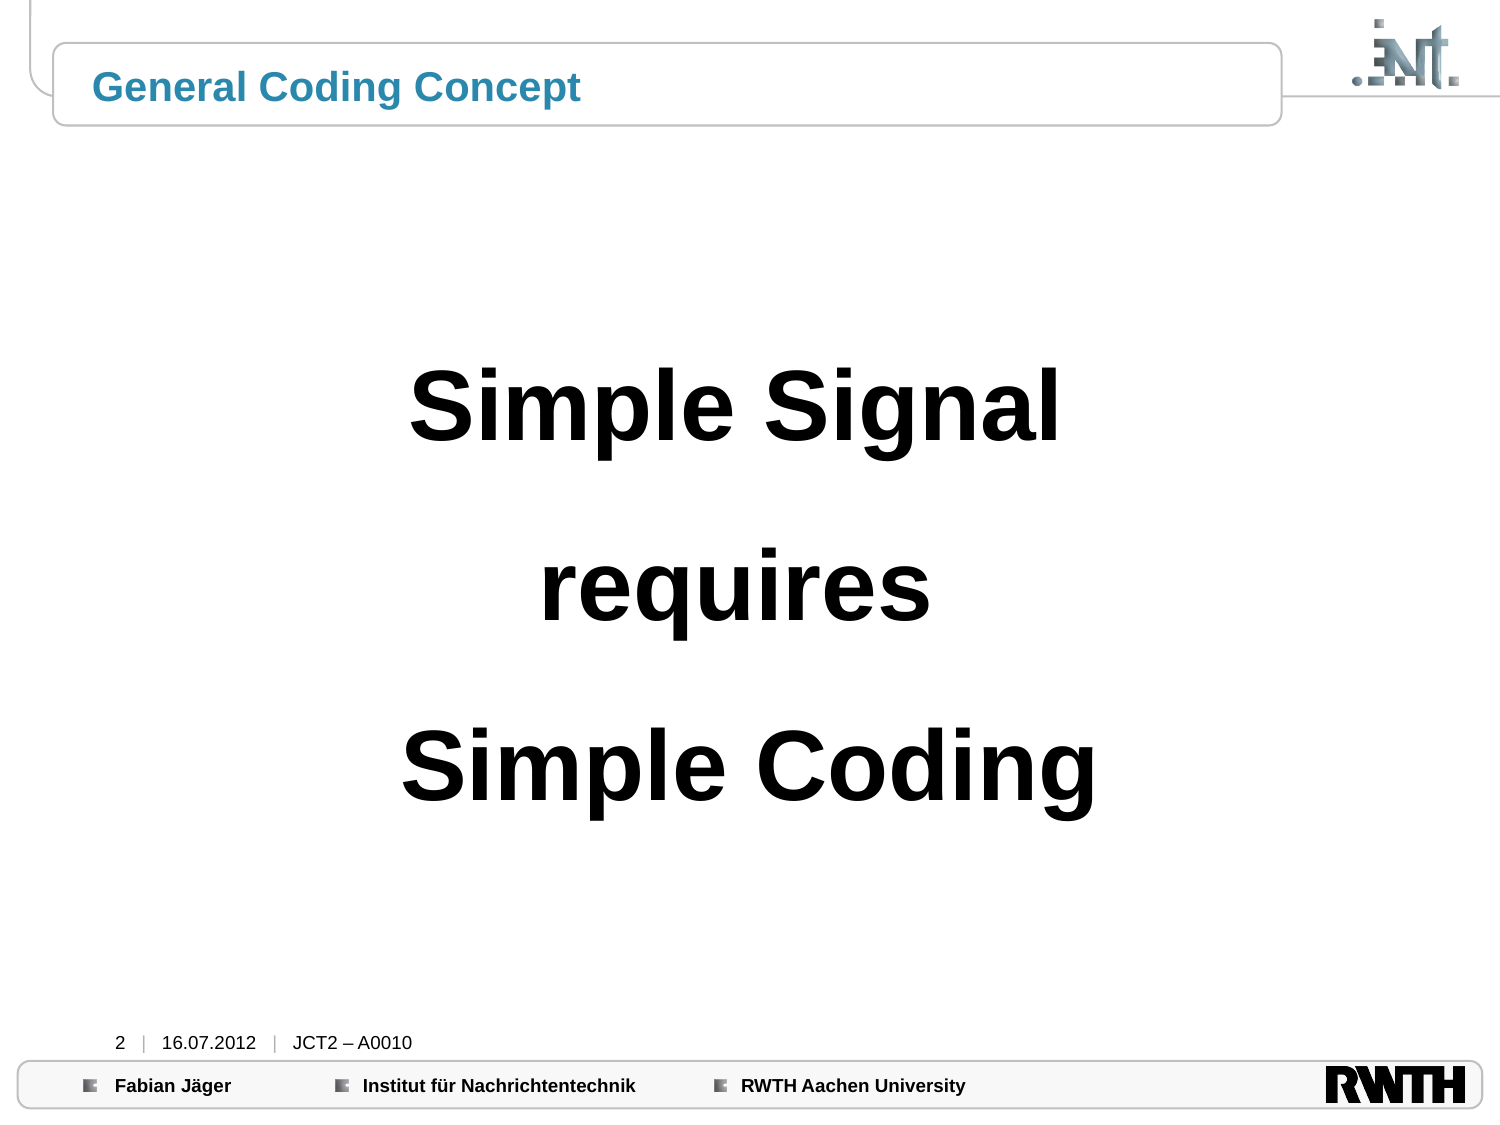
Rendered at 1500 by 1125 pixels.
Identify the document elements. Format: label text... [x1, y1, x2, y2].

title General Coding Concept [76, 48, 1412, 120]
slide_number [100, 1023, 1471, 1067]
picture [714, 1079, 727, 1092]
picture [83, 1079, 97, 1092]
list Simple Signal requires Simple Coding [75, 160, 1425, 941]
picture [335, 1079, 349, 1092]
picture [1352, 19, 1459, 90]
picture [1325, 1067, 1468, 1104]
